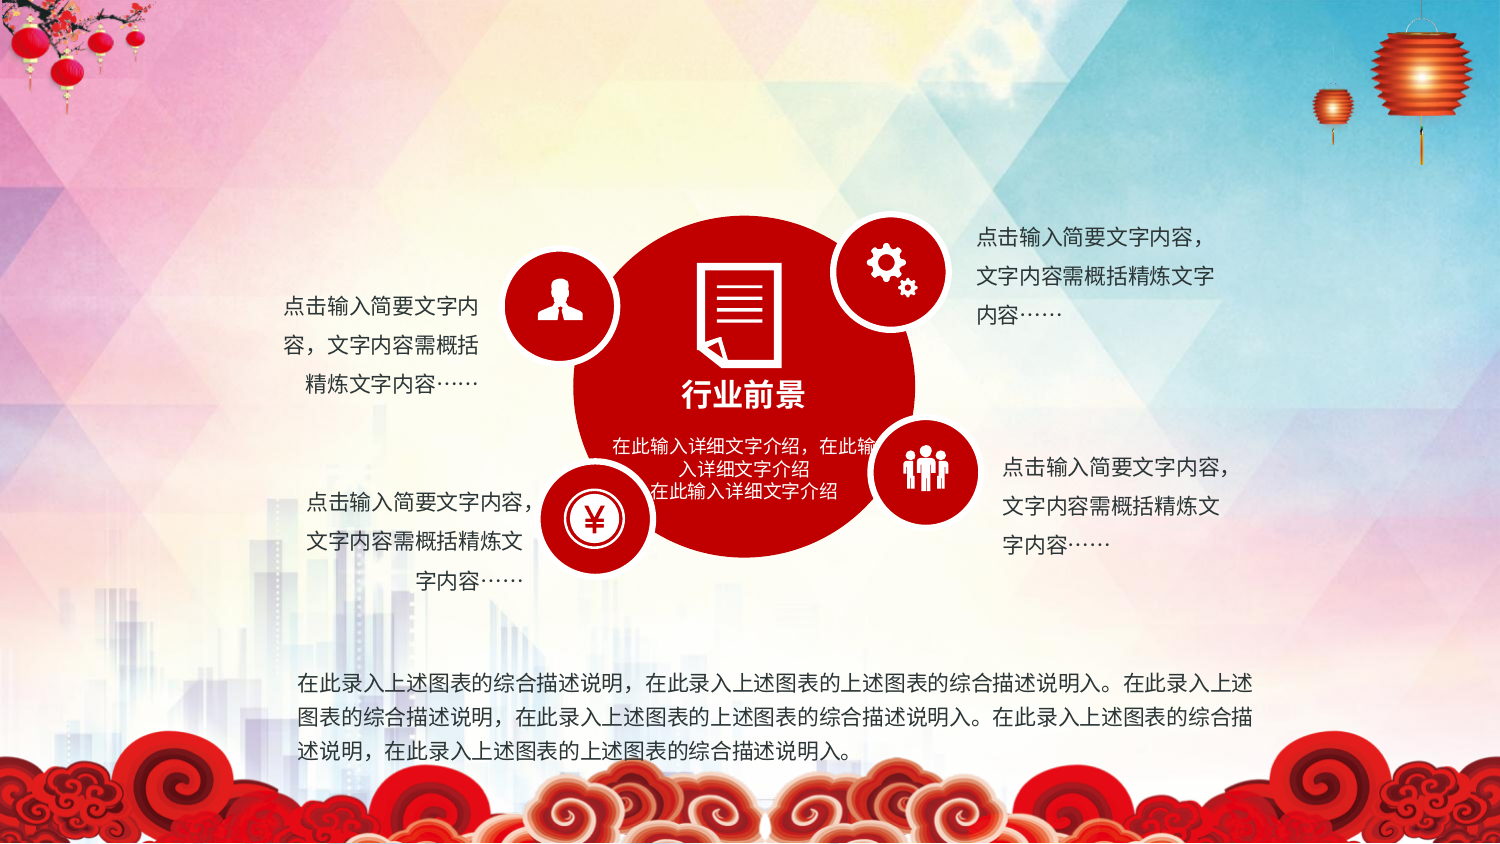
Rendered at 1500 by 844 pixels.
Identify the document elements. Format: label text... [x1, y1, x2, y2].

picture [0, 0, 1500, 844]
text_box 点击输入简要文字内容，文字内容需概括精炼文字内容…… [987, 432, 1238, 566]
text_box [501, 248, 618, 365]
text_box 点击输入简要文字内容，文字内容需概括精炼文字内容…… [289, 468, 539, 602]
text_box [870, 417, 982, 528]
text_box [573, 215, 916, 558]
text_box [833, 214, 949, 330]
text_box 点击输入简要文字内容，文字内容需概括精炼文字内容…… [961, 202, 1238, 336]
text_box 点击输入简要文字内容，文字内容需概括精炼文字内容…… [253, 271, 495, 405]
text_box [537, 461, 654, 577]
text_box 在此录入上述图表的综合描述说明，在此录入上述图表的上述图表的综合描述说明入。在此录入上述图表的综合描述说明，在此录入上述图表的上述图表的综合描述说明入。在此录入上述图表的综合描述说明，在此录入上述图表的上述图表的综合描述说明入。 [289, 657, 1273, 836]
